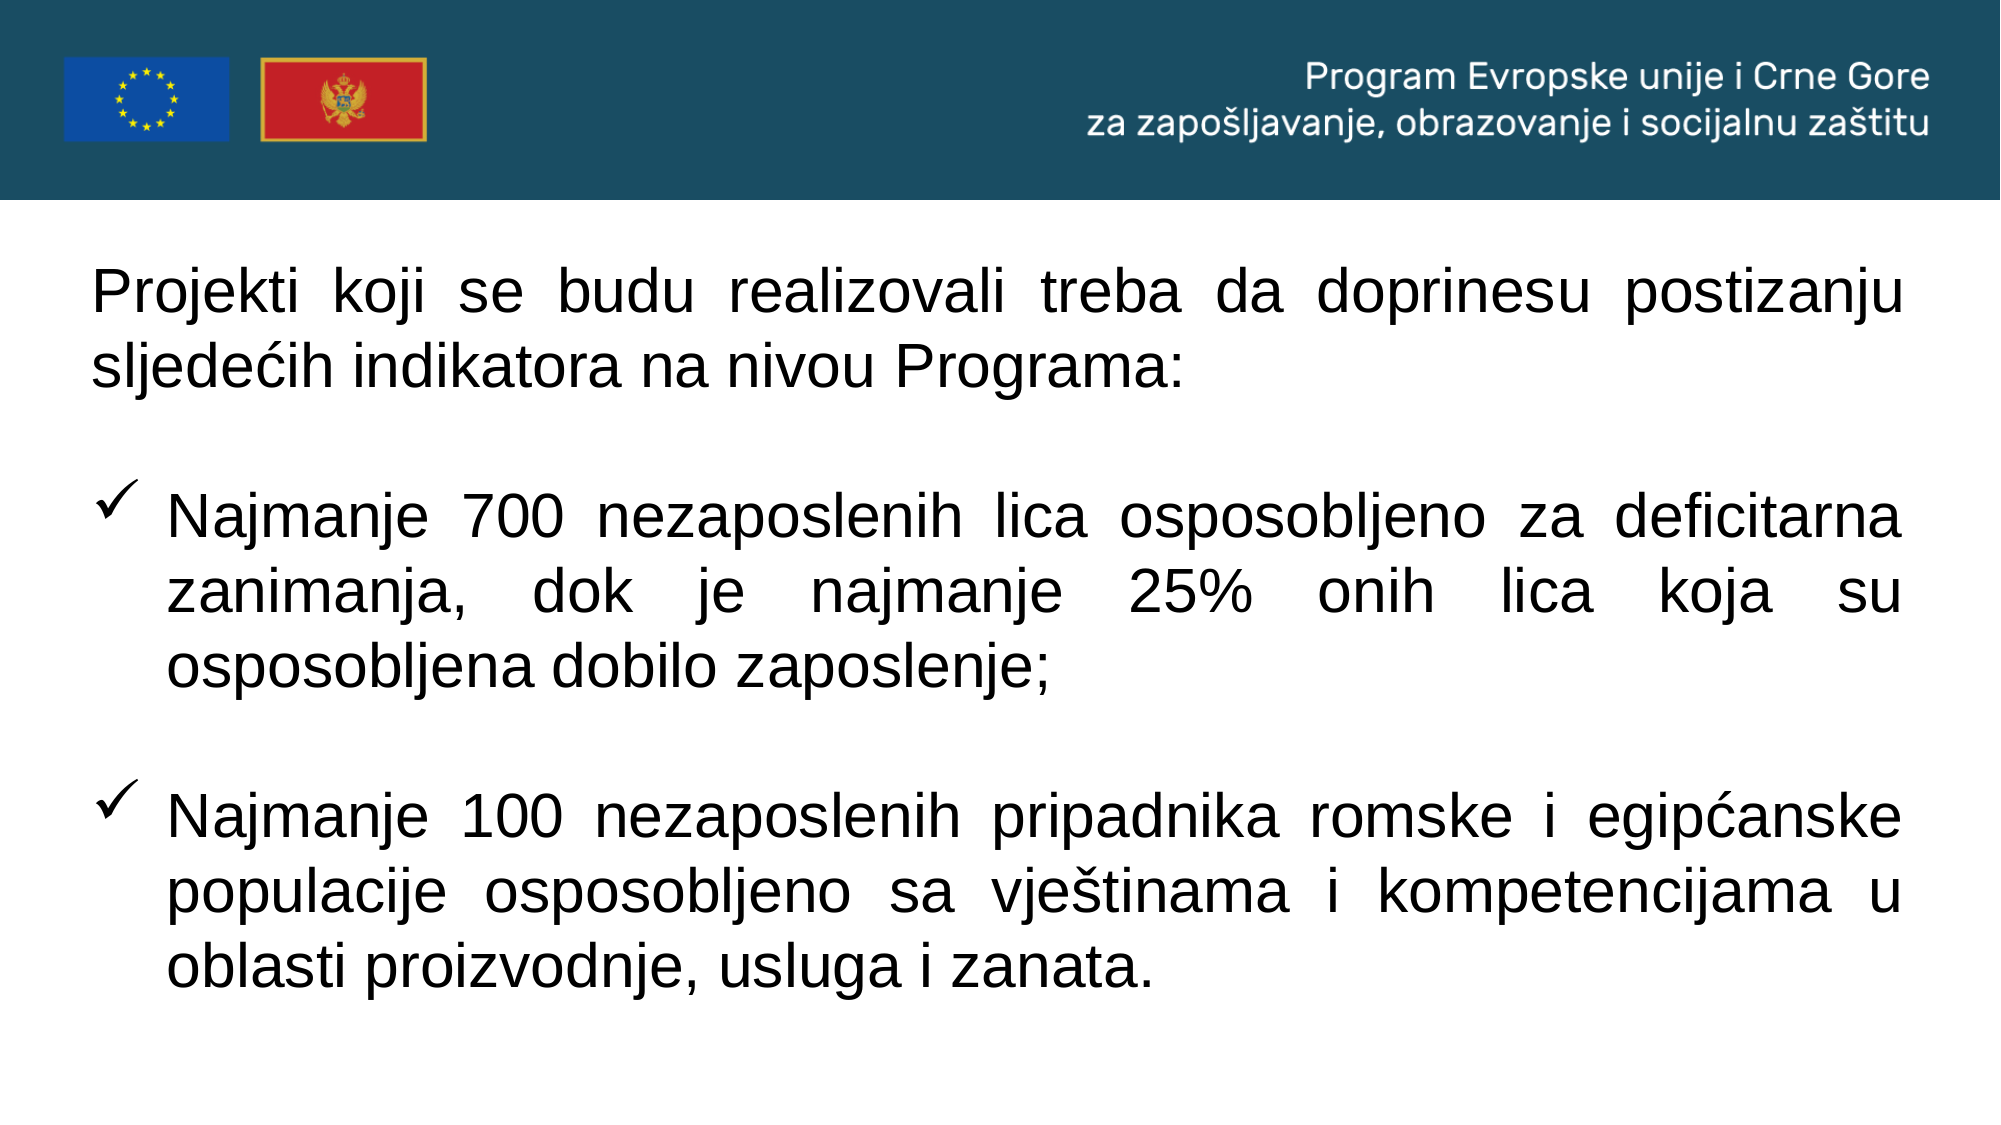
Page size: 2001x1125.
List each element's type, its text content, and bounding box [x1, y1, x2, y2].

text_box Projekti koji se budu realizovali treba da doprinesu postizanju sljedećih indikatora na nivou Programa: Najmanje 700 nezaposlenih lica osposobljeno za deficitarna zanimanja, dok je najmanje 25% onih lica koja su osposobljena dobilo zaposlenje; Najmanje 100 nezaposlenih pripadnika romske i egipćanske populacije osposobljeno sa vještinama i kompetencijama u oblasti proizvodnje, usluga i zanata. [77, 243, 1921, 1008]
picture [0, 0, 2000, 200]
